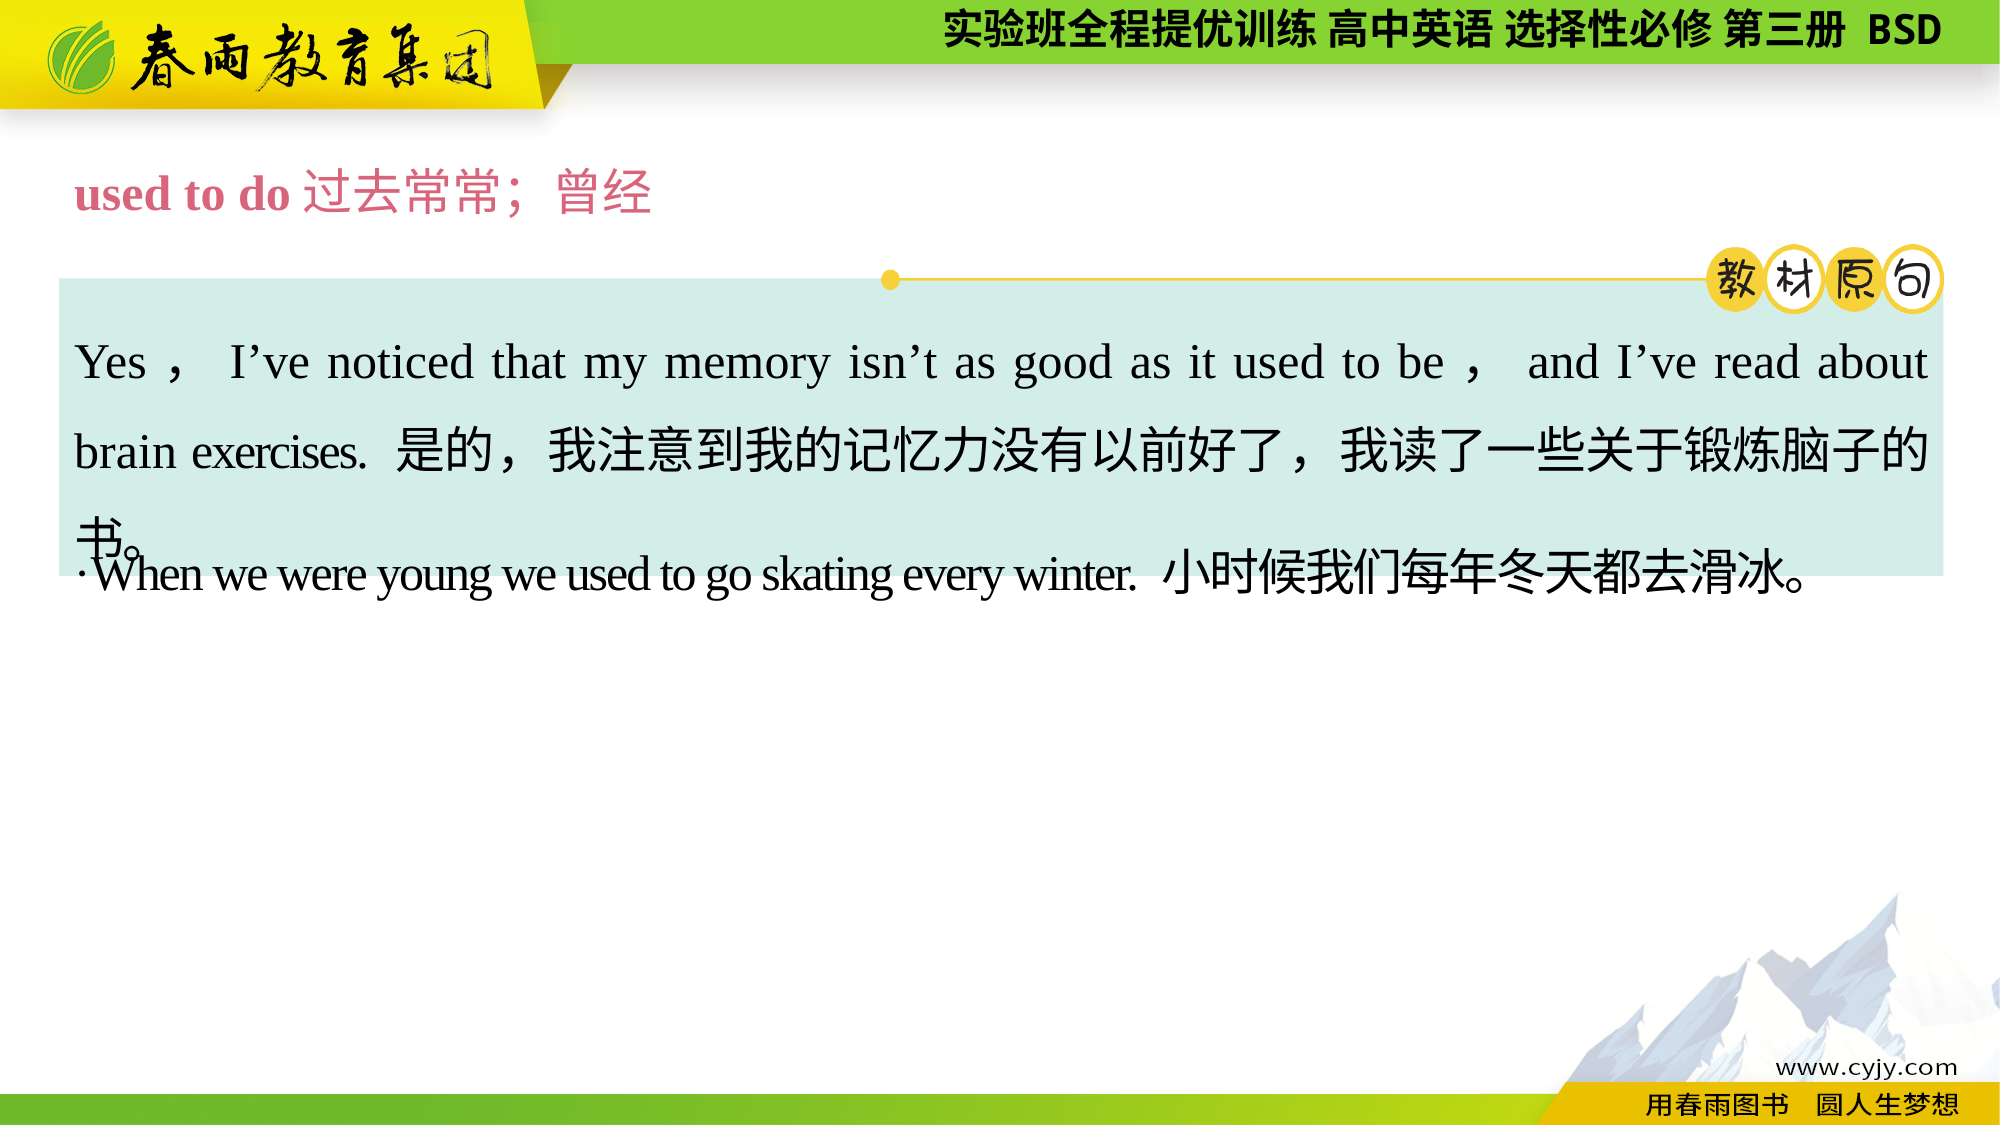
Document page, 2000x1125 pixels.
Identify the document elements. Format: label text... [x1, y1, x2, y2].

picture [0, 0, 2000, 1125]
list used to do过去常常；曾经 [59, 122, 1944, 217]
text_box ·When we were young we used to go skating every winter. 小时候我们每年冬天都去滑冰。 [59, 503, 1944, 609]
text_box Yes，I’ve noticed that my memory isn’t as good as it used to be，and I’ve read about brain exercises. 是的，我注意到我的记忆力没有以前好了，我读了一些关于锻炼脑子的书。 [59, 278, 1944, 503]
